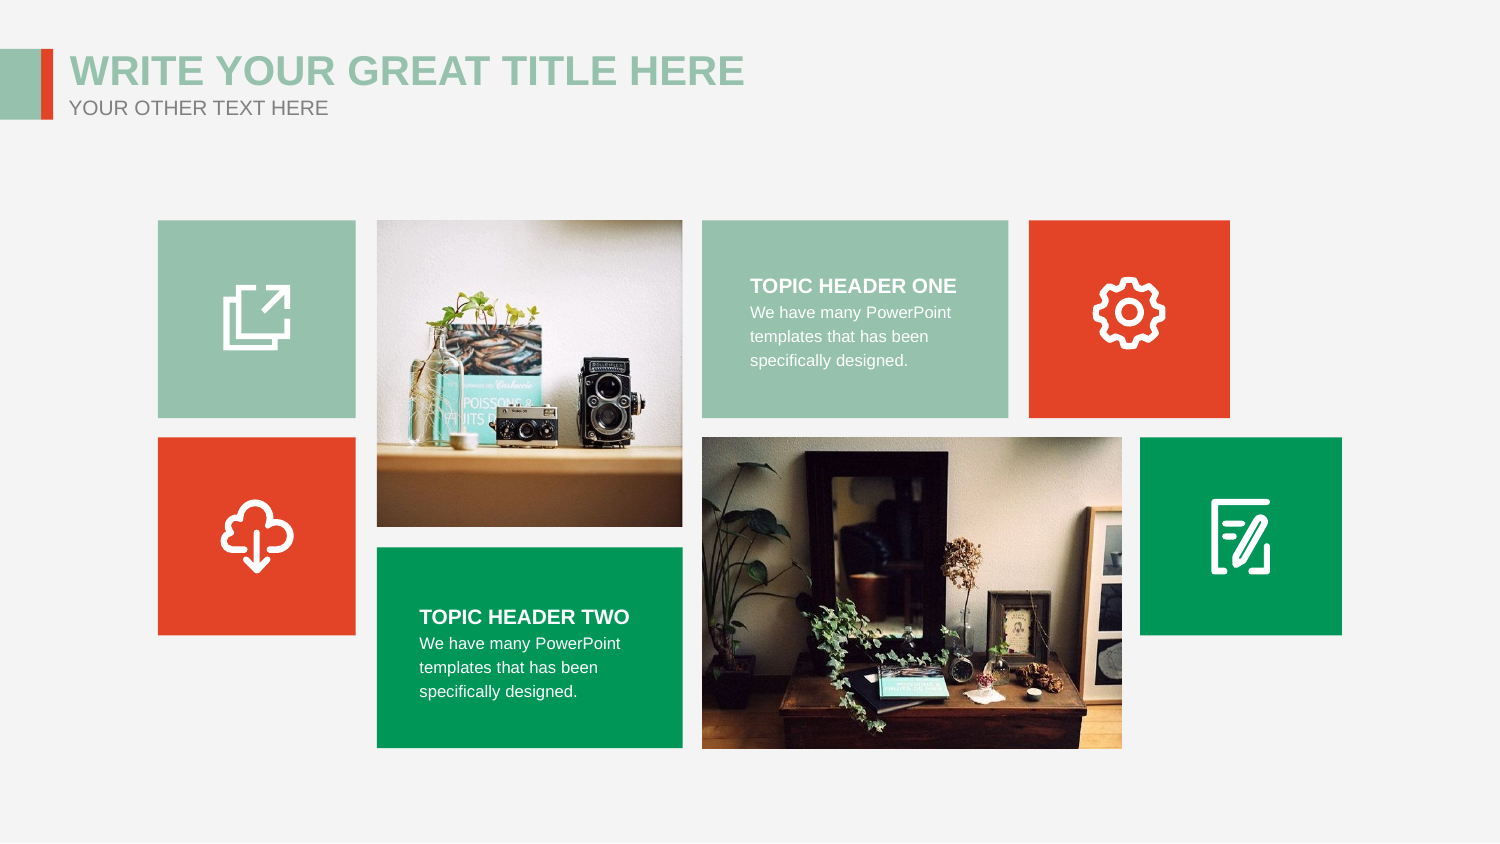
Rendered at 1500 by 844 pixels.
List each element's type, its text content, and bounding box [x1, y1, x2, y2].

text_box TOPIC HEADER TWO We have many PowerPoint templates that has been specifically designed. [419, 598, 644, 701]
text_box [1140, 437, 1342, 636]
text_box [223, 284, 291, 351]
text_box [157, 220, 356, 419]
text_box TOPIC HEADER ONE We have many PowerPoint templates that has been specifically designed. [750, 268, 975, 370]
text_box [1028, 220, 1230, 419]
text_box [702, 437, 1122, 749]
text_box [376, 547, 683, 749]
text_box WRITE YOUR GREAT TITLE HERE [55, 36, 761, 102]
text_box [1211, 498, 1270, 575]
text_box YOUR OTHER TEXT HERE [54, 86, 344, 127]
text_box [702, 220, 1009, 419]
text_box [157, 437, 356, 636]
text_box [0, 48, 54, 120]
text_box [1092, 276, 1166, 350]
text_box [376, 220, 683, 527]
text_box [220, 499, 294, 574]
